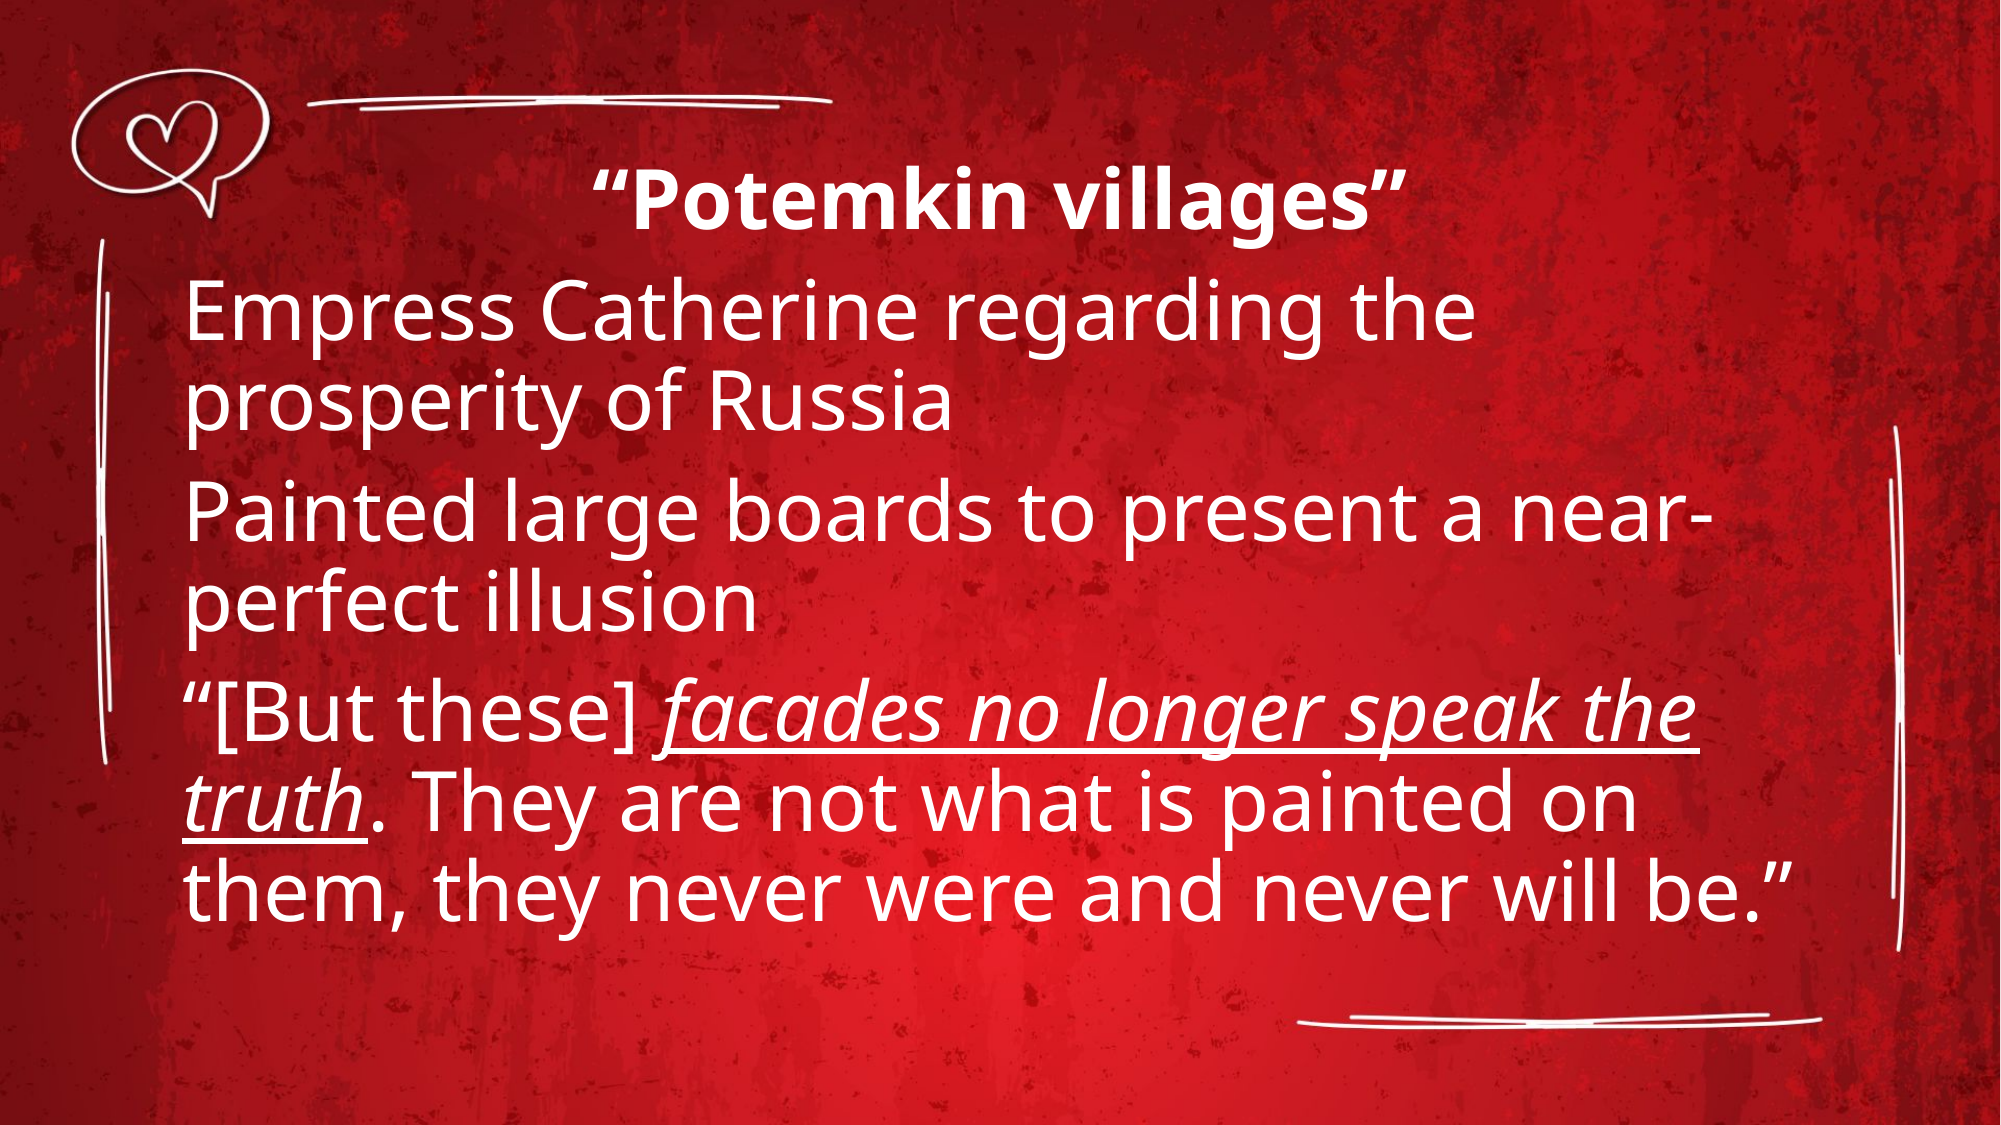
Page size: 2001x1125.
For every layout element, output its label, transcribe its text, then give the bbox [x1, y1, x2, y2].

list “Potemkin villages” Empress Catherine regarding the prosperity of Russia Painted large boards to present a near-perfect illusion “[But these] facades no longer speak the truth. They are not what is painted on them, they never were and never will be.” [167, 98, 1834, 1000]
picture [0, 0, 2001, 1125]
